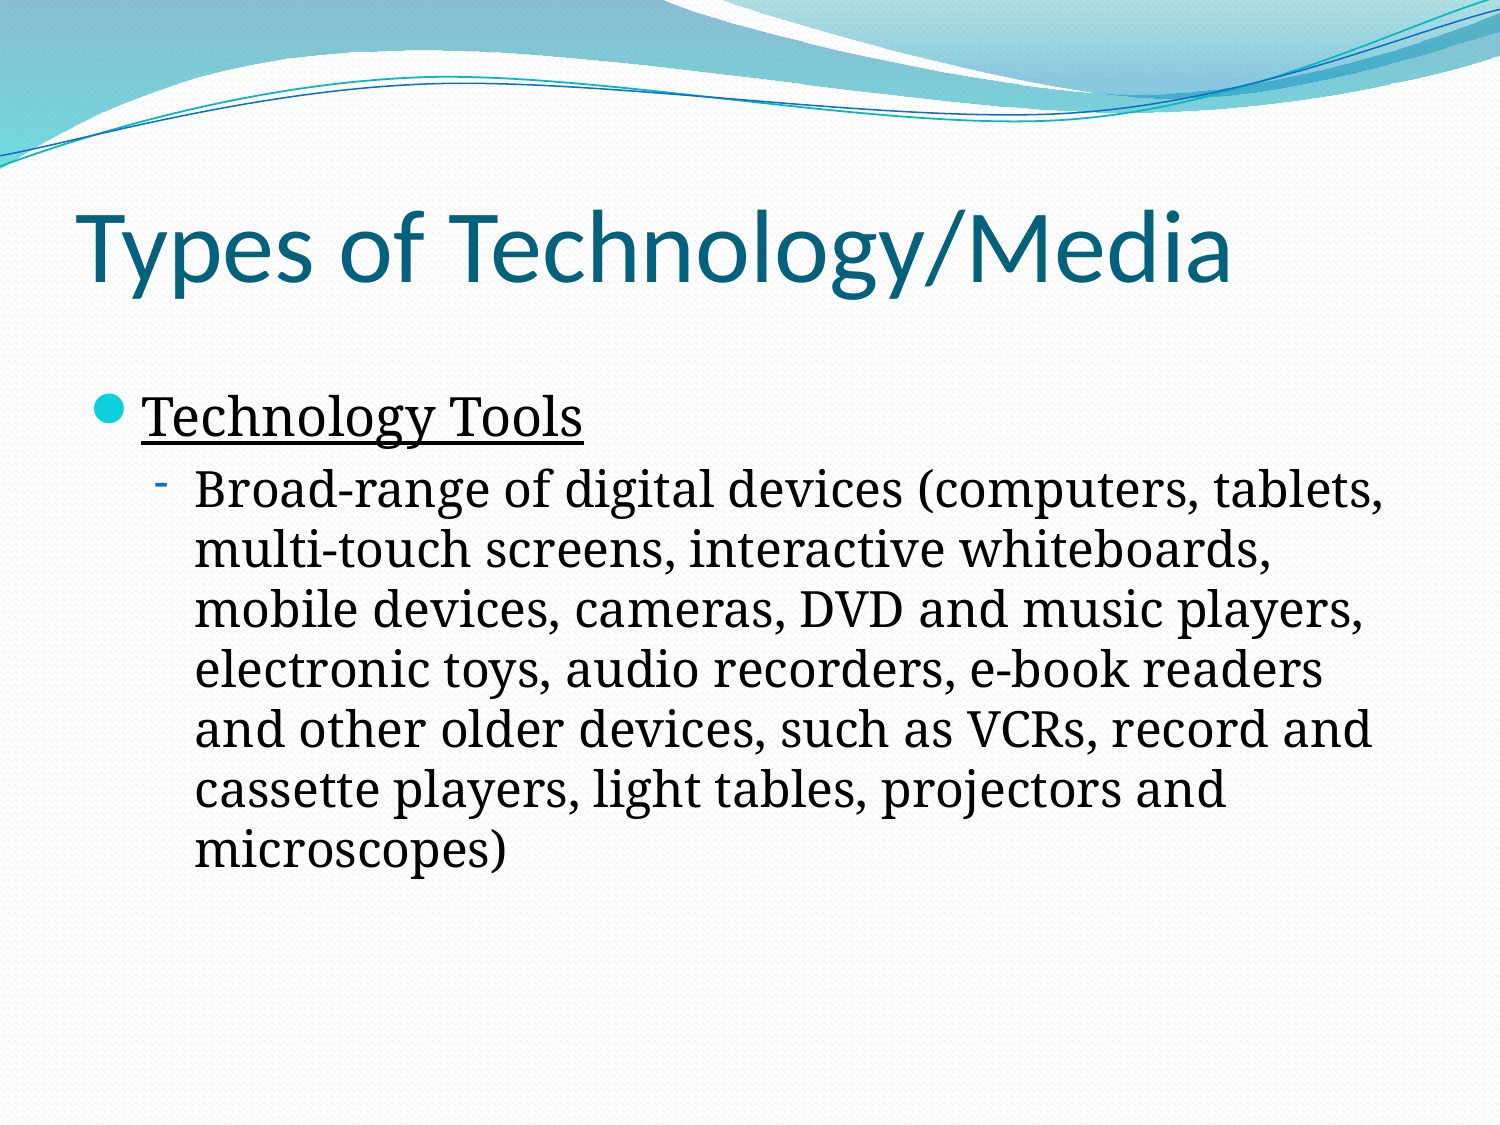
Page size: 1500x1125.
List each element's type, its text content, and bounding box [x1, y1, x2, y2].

list Technology Tools Broad-range of digital devices (computers, tablets, multi-touch screens, interactive whiteboards, mobile devices, cameras, DVD and music players, electronic toys, audio recorders, e-book readers and other older devices, such as VCRs, record and cassette players, light tables, projectors and microscopes) [75, 375, 1425, 1038]
title Types of Technology/Media [75, 115, 1425, 303]
